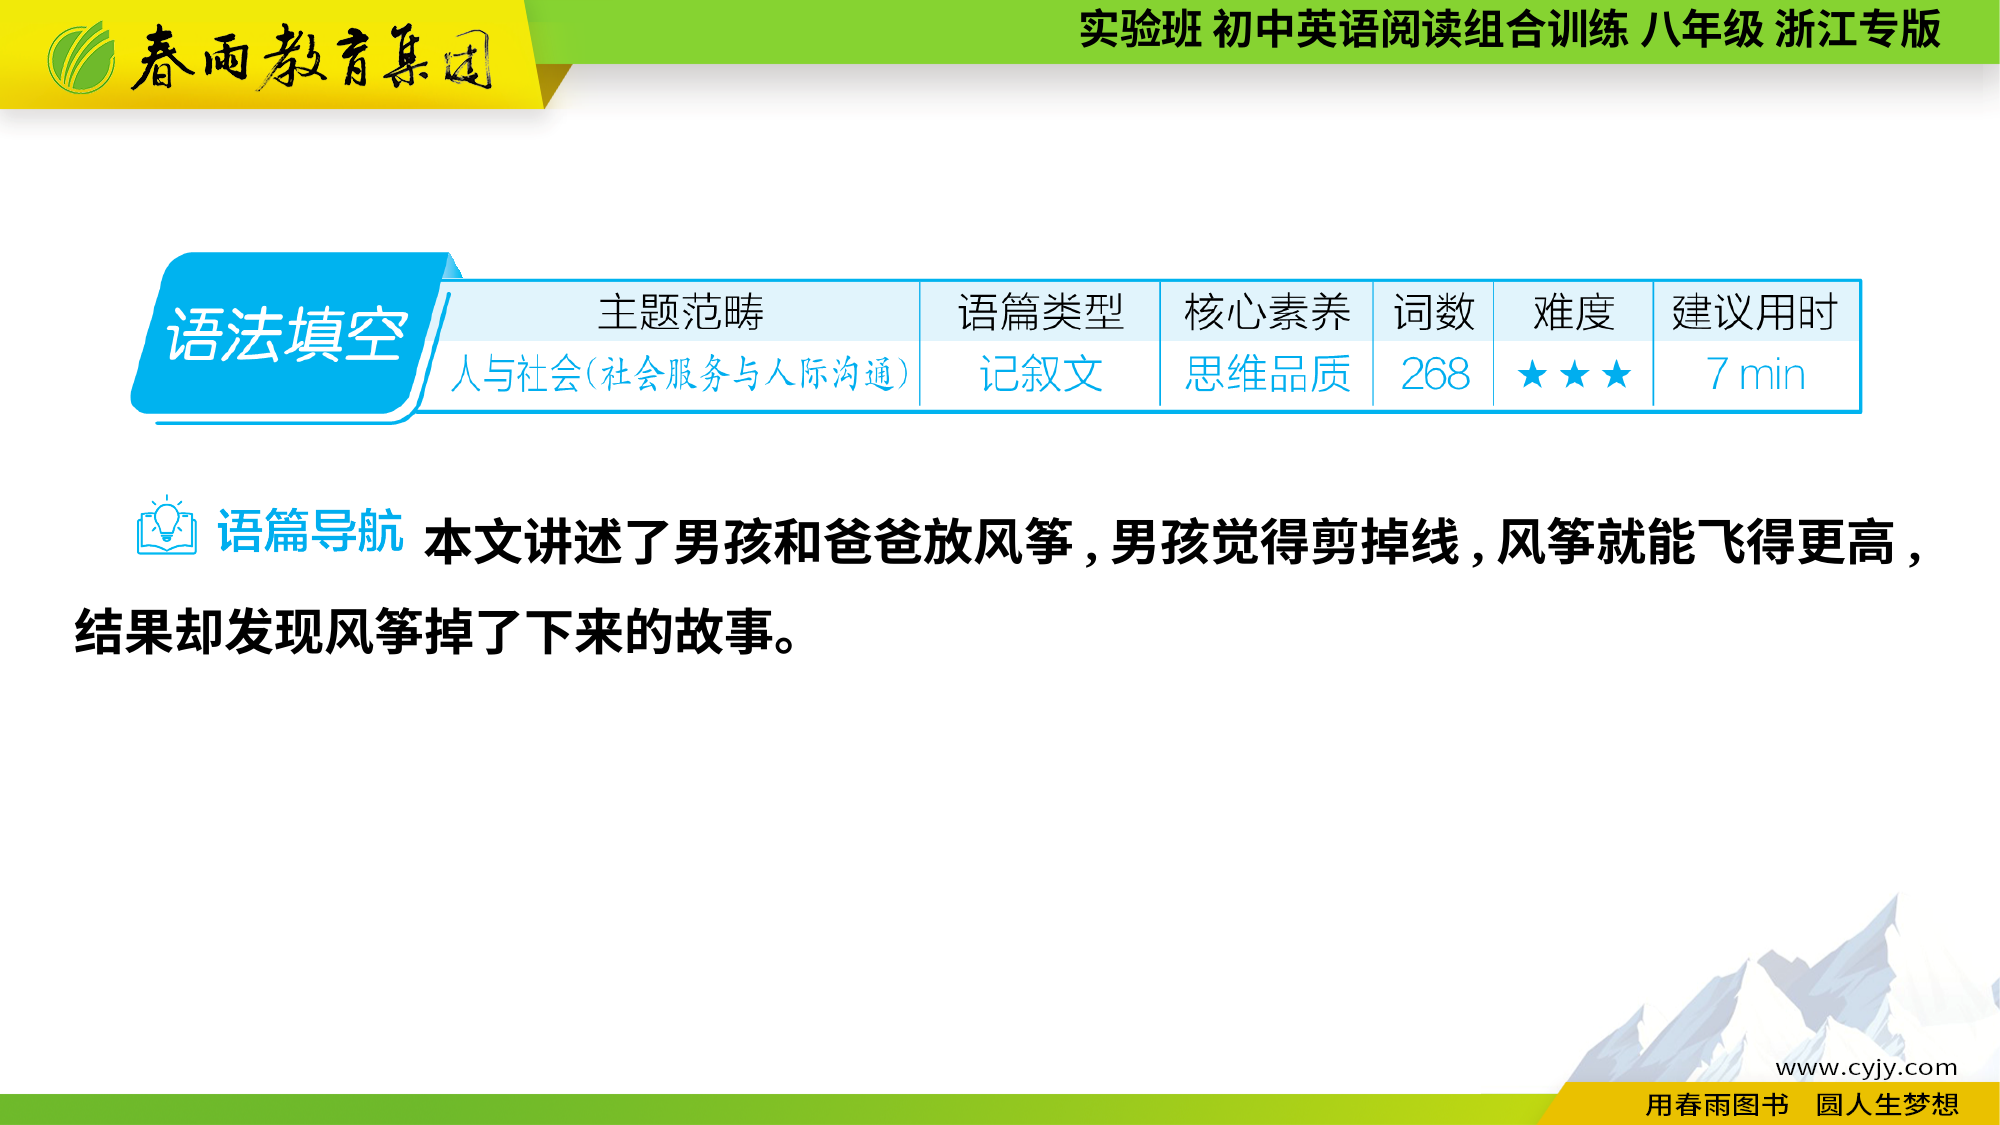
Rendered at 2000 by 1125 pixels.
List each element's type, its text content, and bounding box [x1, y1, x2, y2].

list 本文讲述了男孩和爸爸放风筝,男孩觉得剪掉线,风筝就能飞得更高,结果却发现风筝掉了下来的故事。 [59, 473, 1944, 659]
picture [0, 0, 2000, 1125]
